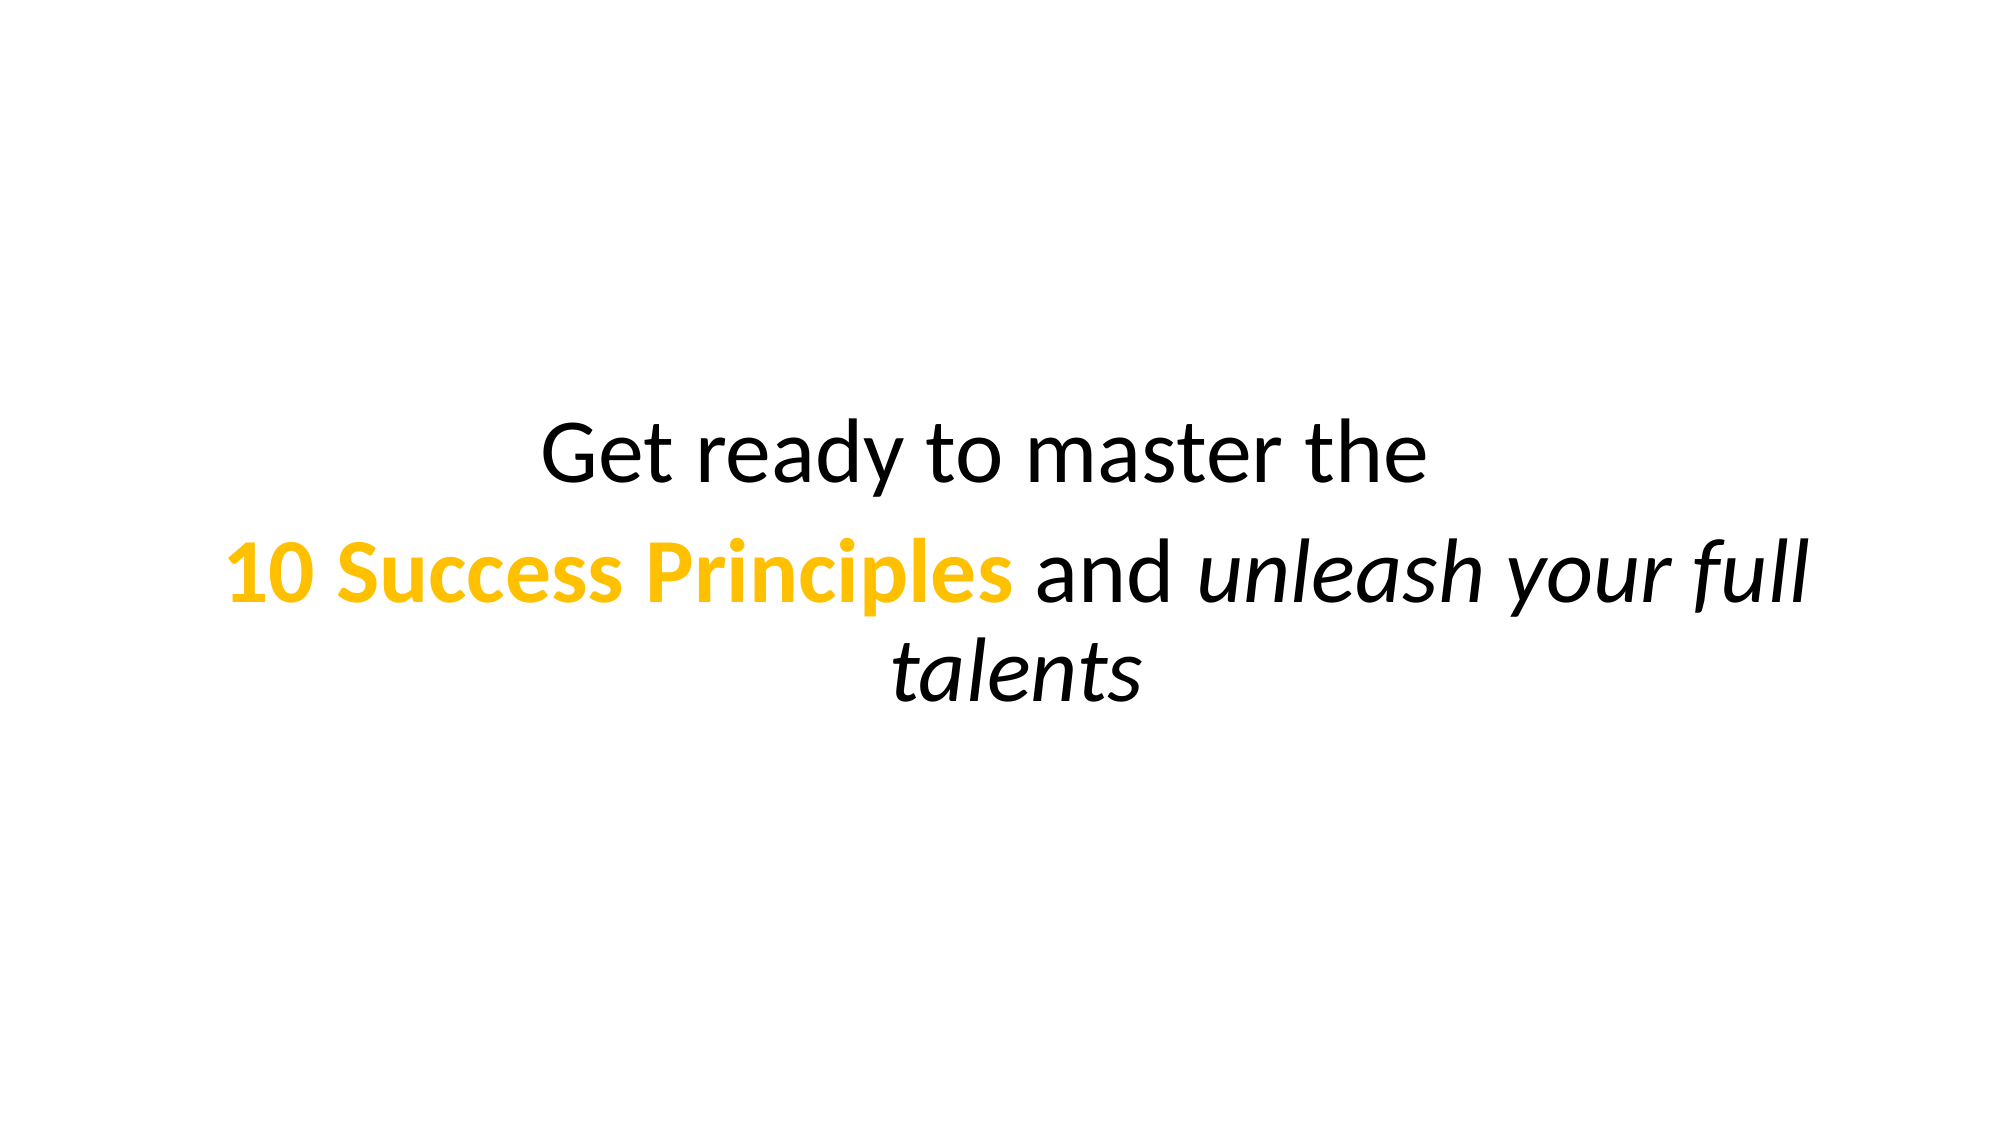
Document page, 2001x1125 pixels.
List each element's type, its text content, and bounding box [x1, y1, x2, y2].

list Get ready to master the 10 Success Principles and unleash your full talents [154, 396, 1880, 931]
